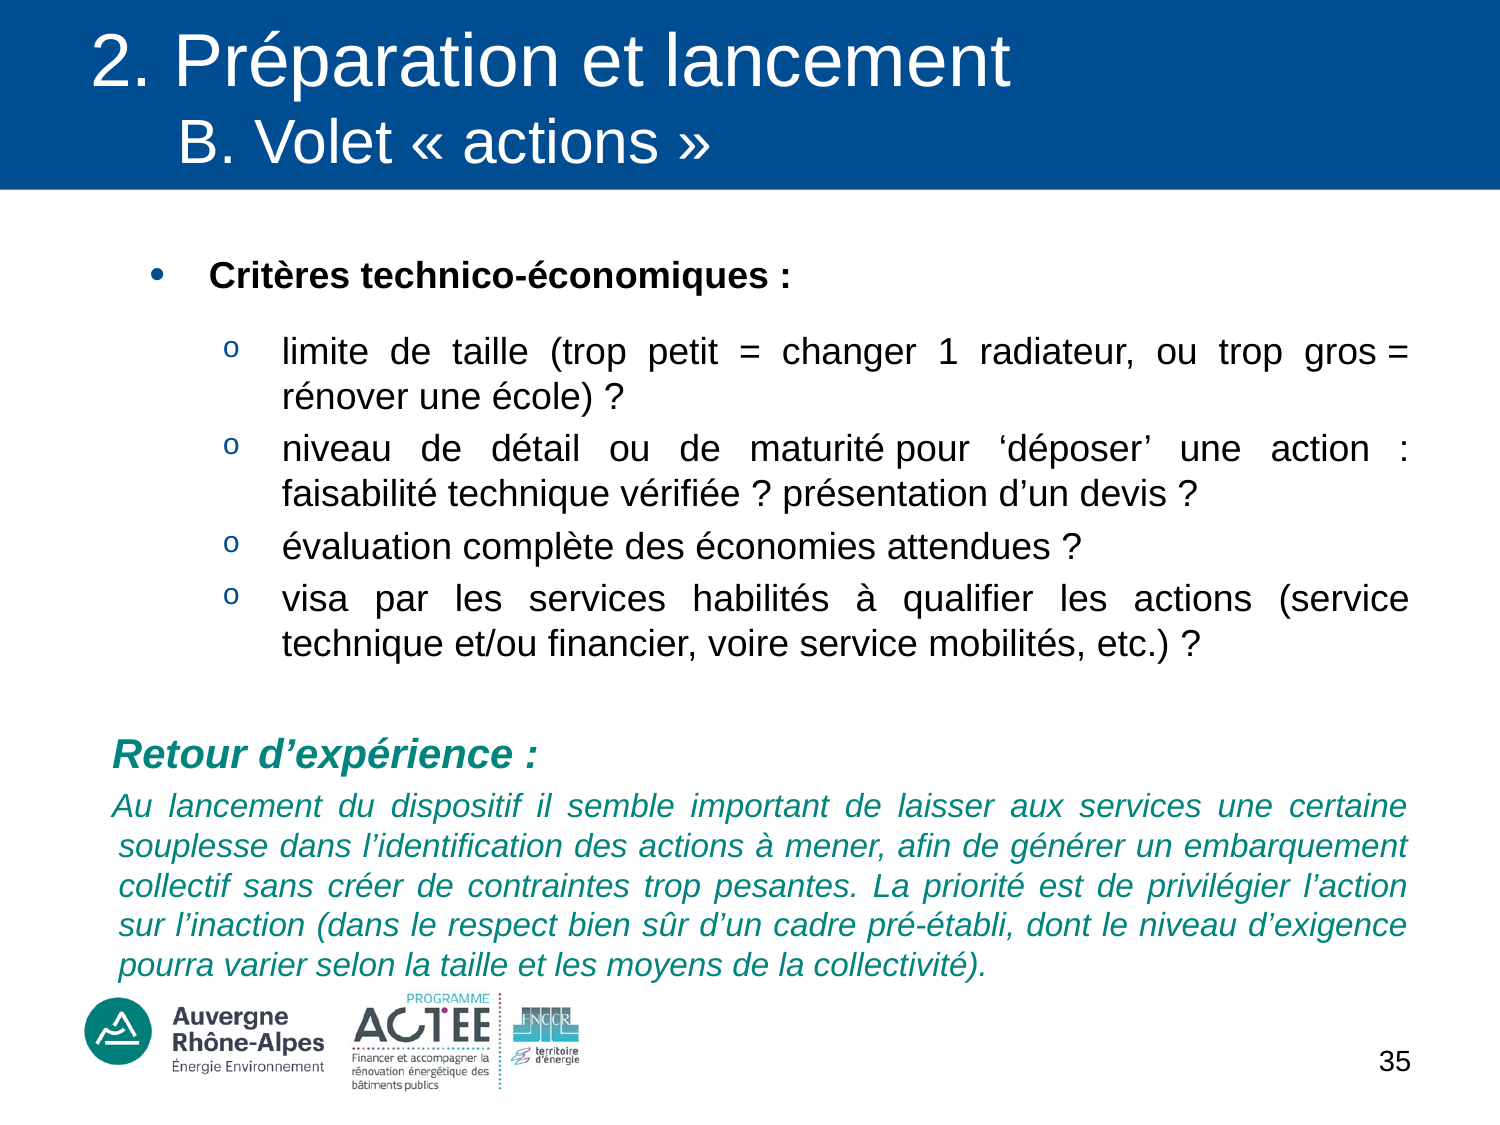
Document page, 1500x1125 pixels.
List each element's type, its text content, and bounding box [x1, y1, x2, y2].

title 2. Préparation et lancement B. Volet « actions » [74, 0, 1426, 188]
list Critères technico-économiques : limite de taille (trop petit = changer 1 radiateur, ou trop gros = rénover une école) ? niveau de détail ou de maturité pour ‘déposer’ une action : faisabilité technique vérifiée ? présentation d’un devis ? évaluation complète des économies attendues ? visa par les services habilités à qualifier les actions (service technique et/ou financier, voire service mobilités, etc.) ? Retour d’expérience : Au lancement du dispositif il semble important de laisser aux services une certaine souplesse dans l’identification des actions à mener, afin de générer un embarquement collectif sans créer de contraintes trop pesantes. La priorité est de privilégier l’action sur l’inaction (dans le respect bien sûr d’un cadre pré-établi, dont le niveau d’exigence pourra varier selon la taille et les moyens de la collectivité). [74, 243, 1426, 965]
picture [76, 987, 337, 1085]
picture [348, 987, 586, 1094]
